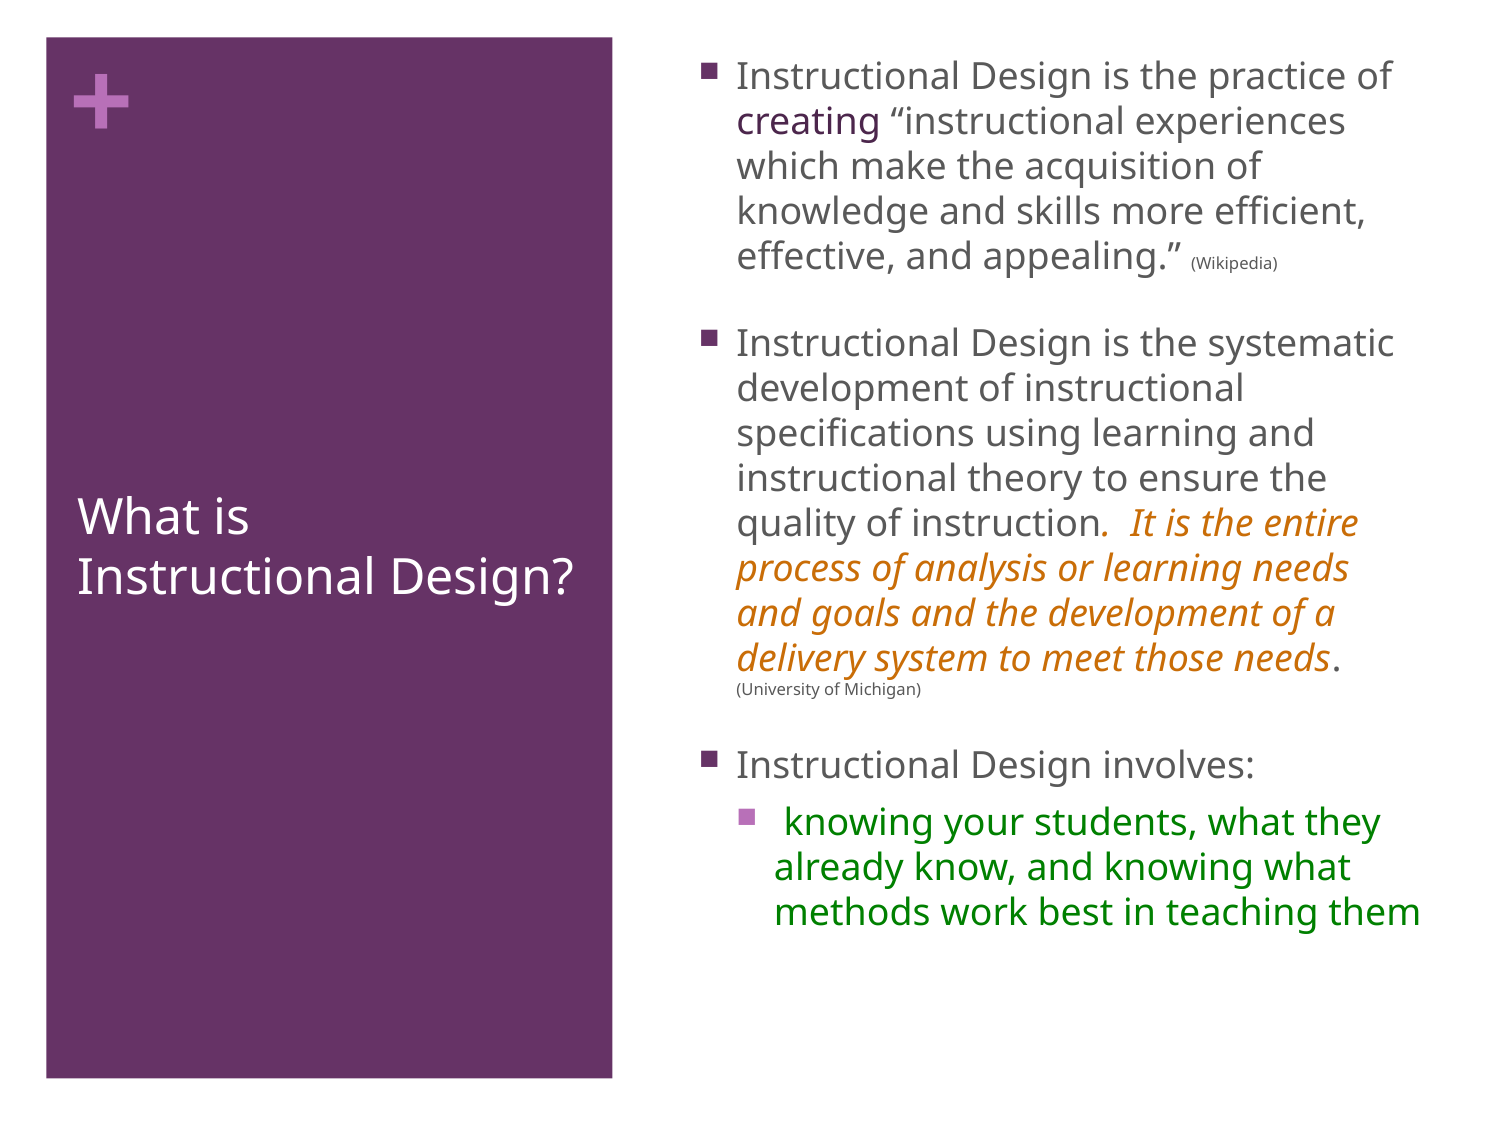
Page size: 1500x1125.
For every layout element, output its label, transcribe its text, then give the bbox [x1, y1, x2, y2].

title What is Instructional Design? [62, 421, 597, 613]
list Instructional Design is the practice of creating “instructional experiences which make the acquisition of knowledge and skills more efficient, effective, and appealing.” (Wikipedia) Instructional Design is the systematic development of instructional specifications using learning and instructional theory to ensure the quality of instruction. It is the entire process of analysis or learning needs and goals and the development of a delivery system to meet those needs. (University of Michigan) Instructional Design involves: knowing your students, what they already know, and knowing what methods work best in teaching them [683, 44, 1438, 1005]
